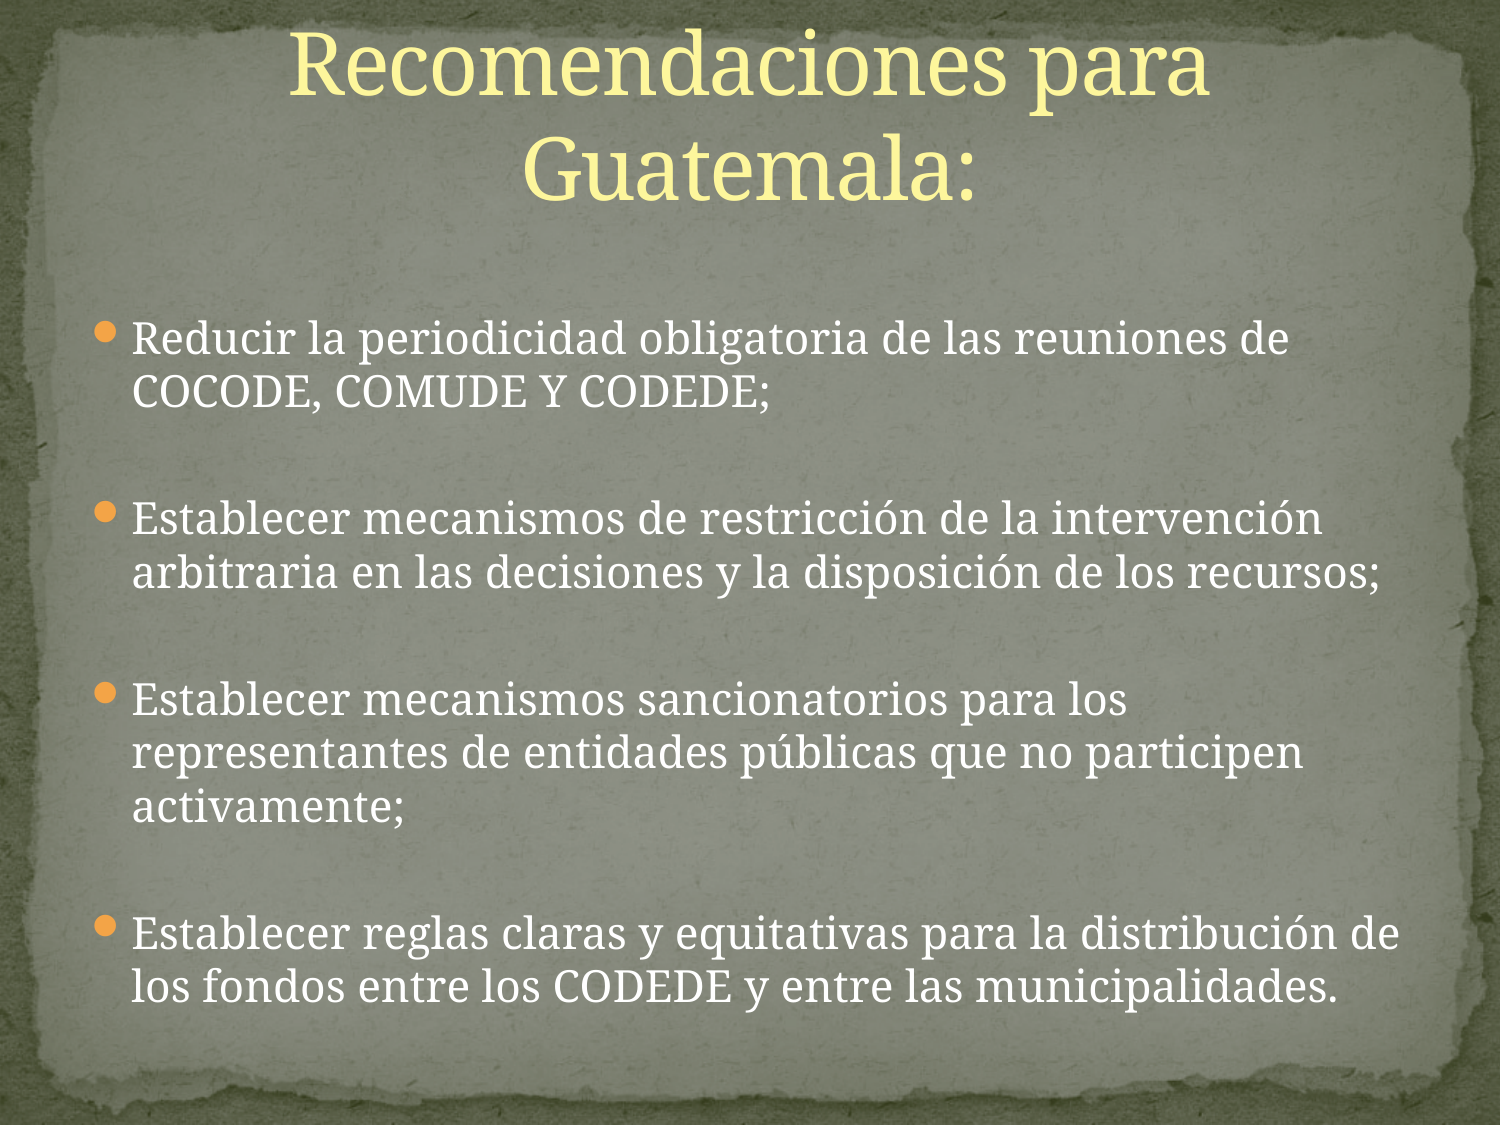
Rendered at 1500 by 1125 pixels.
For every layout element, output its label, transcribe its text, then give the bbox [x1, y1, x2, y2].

title Recomendaciones para Guatemala: [74, 24, 1425, 225]
list Reducir la periodicidad obligatoria de las reuniones de COCODE, COMUDE Y CODEDE; Establecer mecanismos de restricción de la intervención arbitraria en las decisiones y la disposición de los recursos; Establecer mecanismos sancionatorios para los representantes de entidades públicas que no participen activamente; Establecer reglas claras y equitativas para la distribución de los fondos entre los CODEDE y entre las municipalidades. [76, 302, 1427, 1053]
